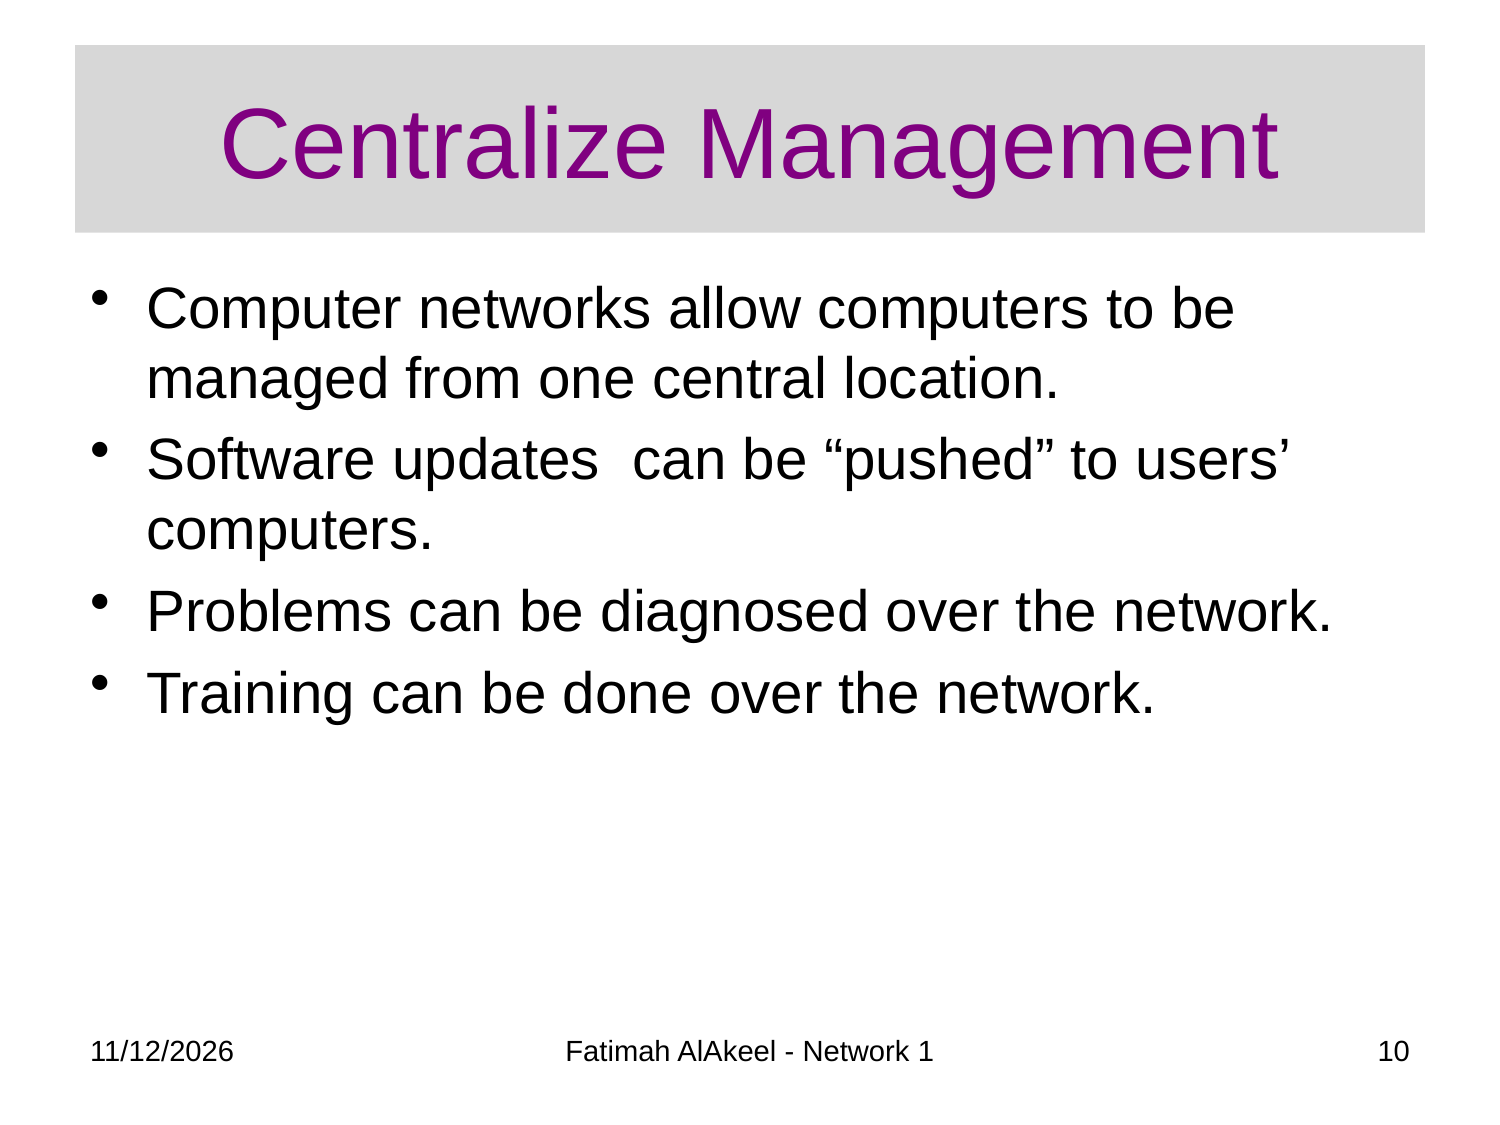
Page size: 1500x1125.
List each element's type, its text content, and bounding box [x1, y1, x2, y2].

title Centralize Management [74, 44, 1426, 233]
footer Fatimah AlAkeel - Network 1 [512, 1024, 988, 1103]
slide_number 10 [1074, 1024, 1426, 1103]
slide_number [74, 1024, 426, 1103]
list Computer networks allow computers to be managed from one central location. Software updates can be “pushed” to users’ computers. Problems can be diagnosed over the network. Training can be done over the network. [74, 262, 1426, 1006]
